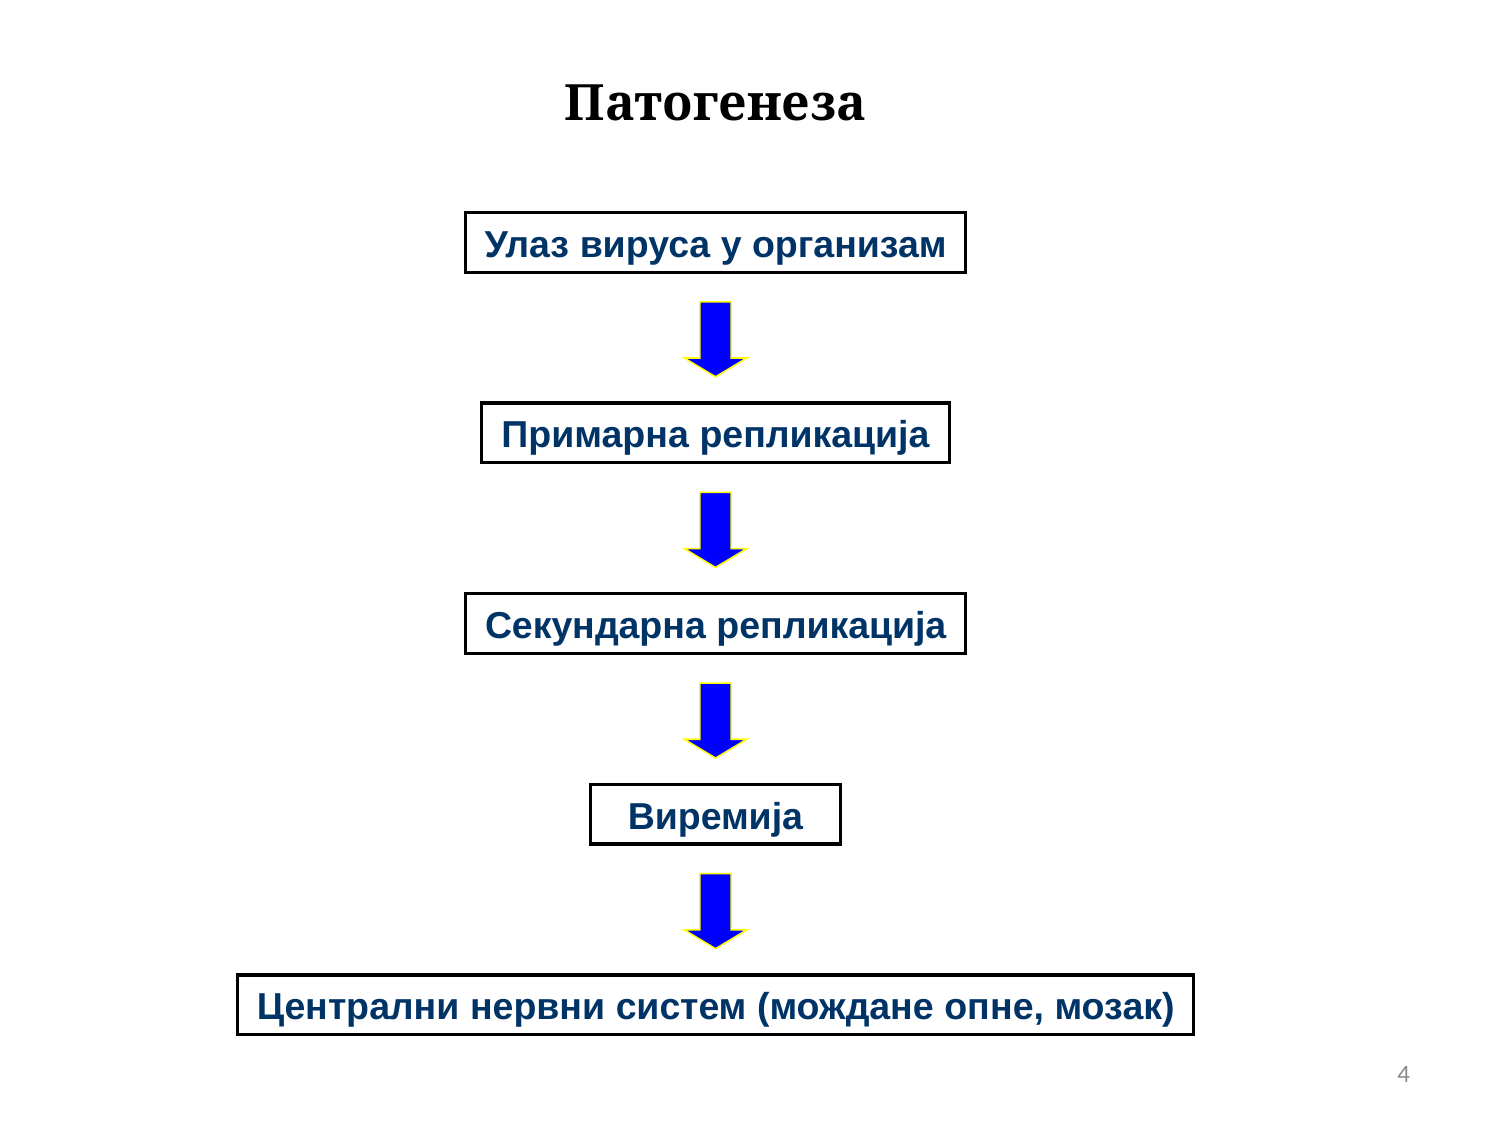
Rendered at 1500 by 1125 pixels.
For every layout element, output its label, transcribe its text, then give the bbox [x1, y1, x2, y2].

text_box Патогенеза [549, 62, 882, 138]
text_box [237, 212, 1195, 1036]
slide_number 4 [1074, 1042, 1425, 1103]
